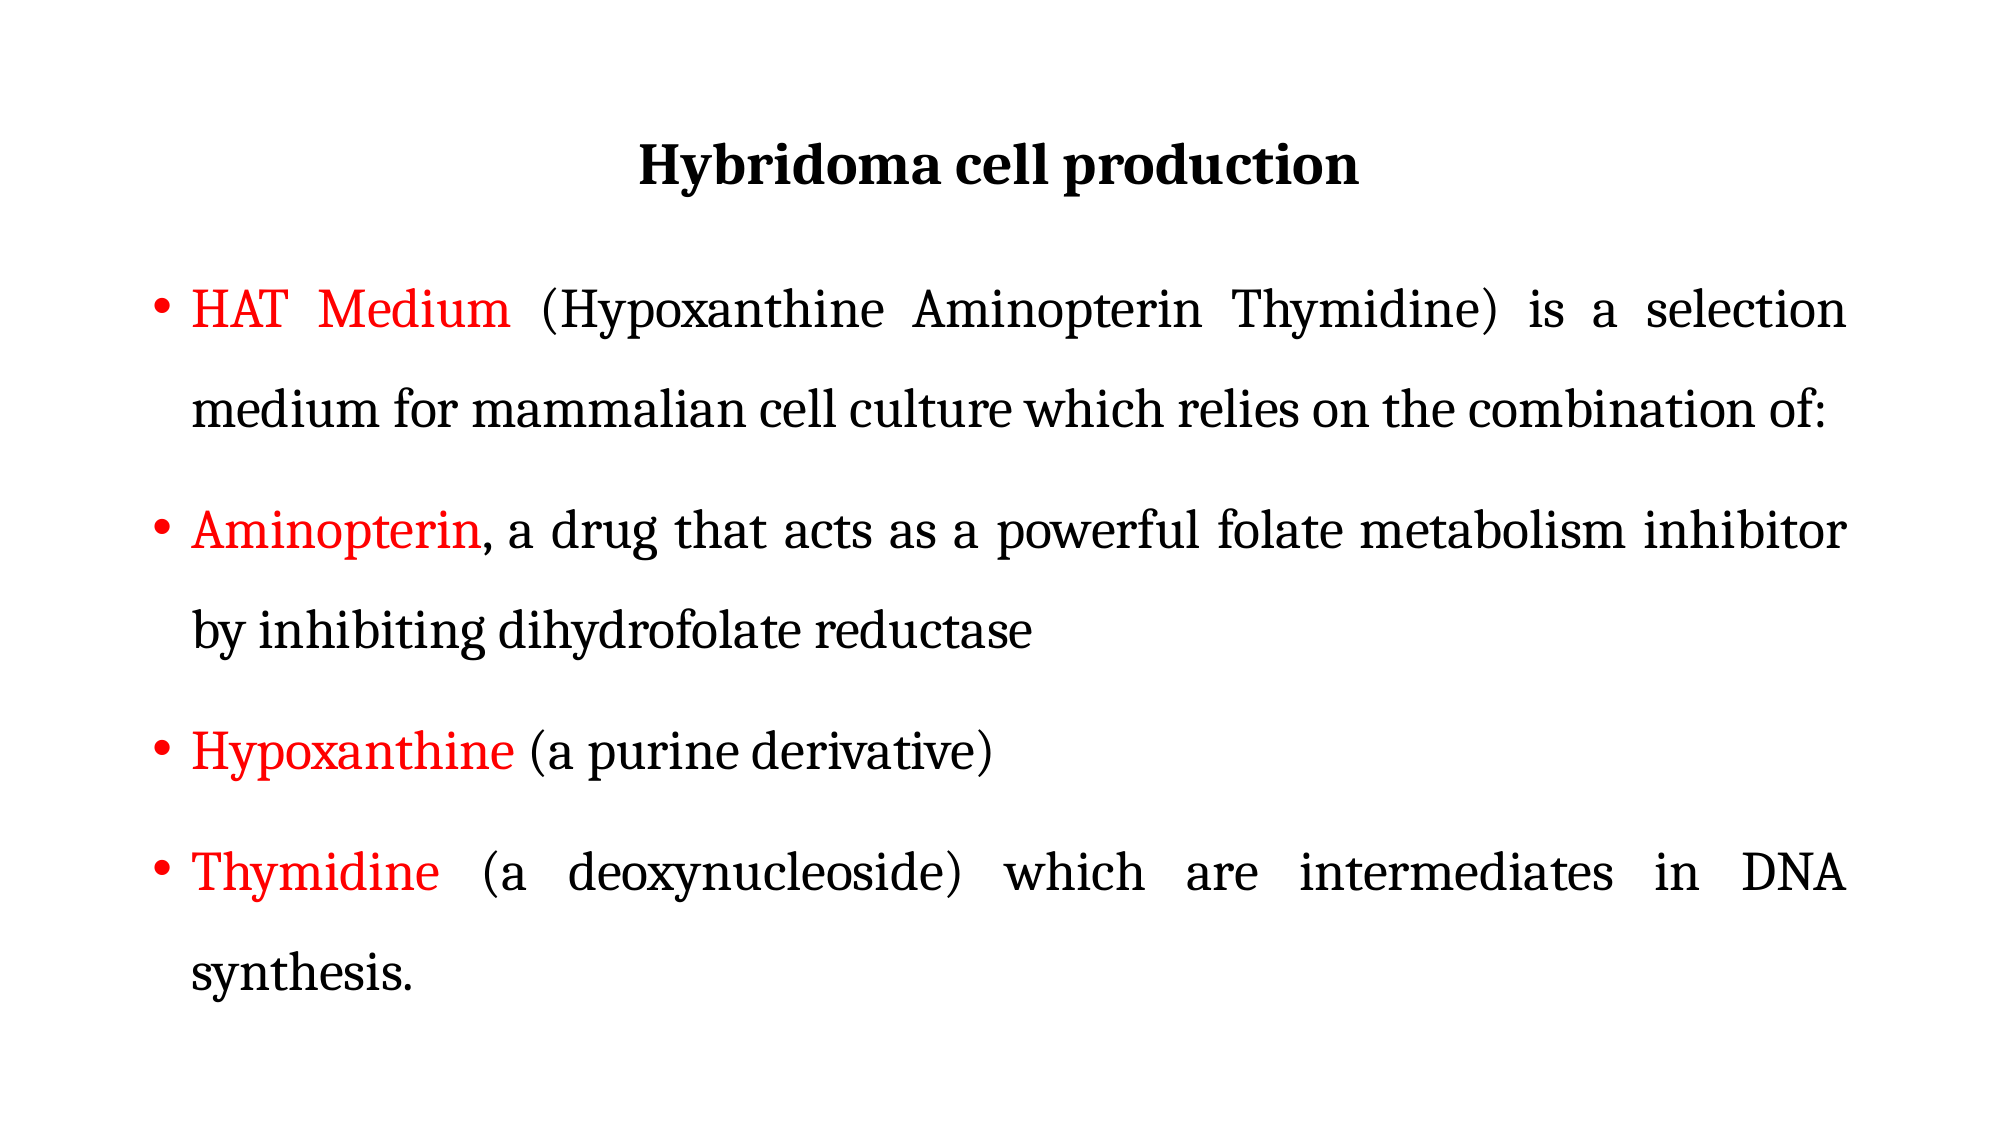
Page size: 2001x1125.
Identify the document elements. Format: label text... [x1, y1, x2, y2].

title Hybridoma cell production [137, 59, 1863, 230]
list HAT Medium (Hypoxanthine Aminopterin Thymidine) is a selection medium for mammalian cell culture which relies on the combination of: Aminopterin, a drug that acts as a powerful folate metabolism inhibitor by inhibiting dihydrofolate reductase Hypoxanthine (a purine derivative) Thymidine (a deoxynucleoside) which are intermediates in DNA synthesis. [137, 230, 1863, 1089]
